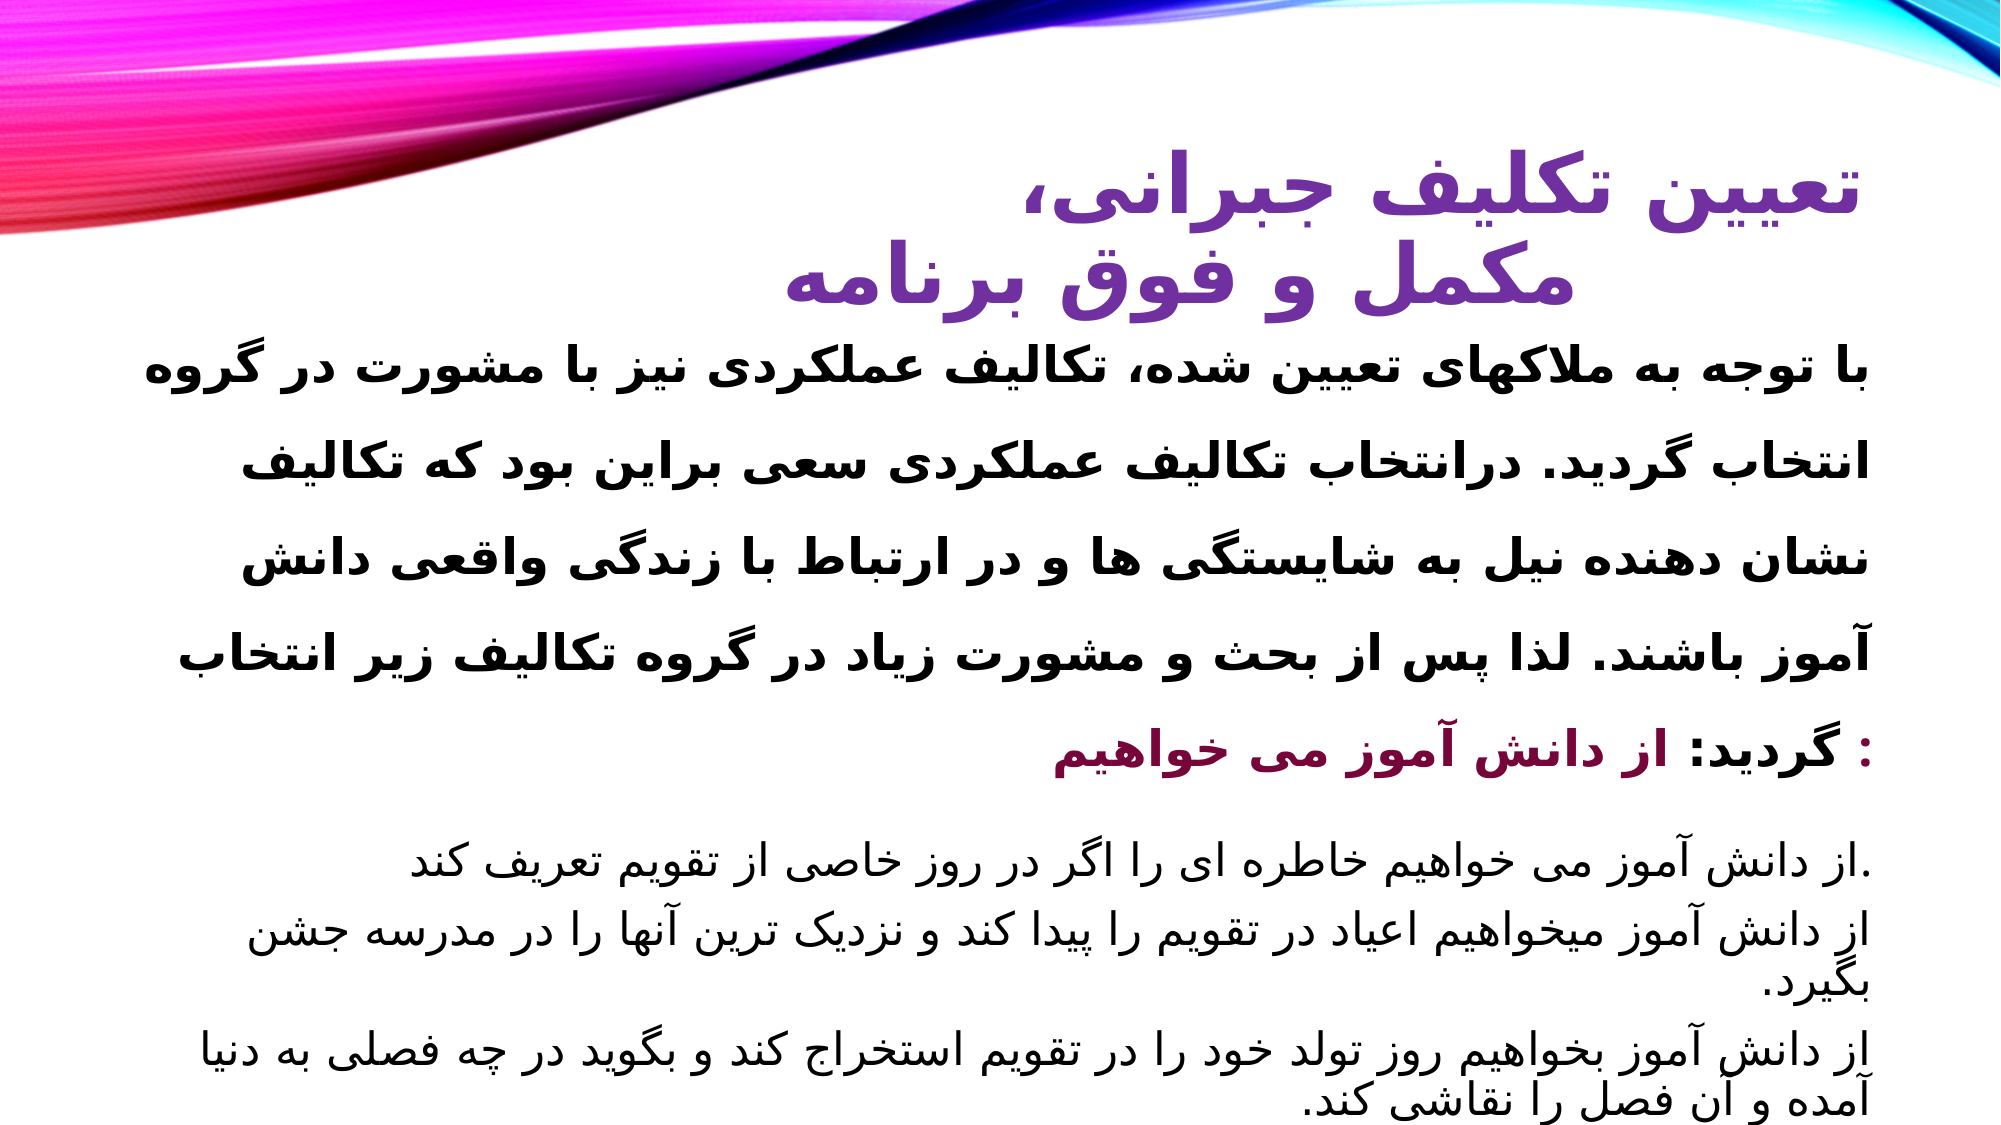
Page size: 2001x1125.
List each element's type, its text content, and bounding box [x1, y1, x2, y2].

title تعیین تکلیف جبرانی، مکمل و فوق برنامه [474, 125, 1888, 289]
picture [0, 0, 2000, 237]
list با توجه به ملاکهای تعیین شده، تکالیف عملکردی نیز با مشورت در گروه انتخاب گردید. درانتخاب تکالیف عملکردی سعی براین بود که تکالیف نشان دهنده نیل به شایستگی ها و در ارتباط با زندگی واقعی دانش آموز باشند. لذا پس از بحث و مشورت زیاد در گروه تکالیف زیر انتخاب گردید: از دانش آموز می خواهیم : از دانش آموز می خواهیم خاطره ای را اگر در روز خاصی از تقویم تعریف کند. از دانش آموز میخواهیم اعیاد در تقویم را پیدا کند و نزدیک ترین آنها را در مدرسه جشن بگیرد. از دانش آموز بخواهیم روز تولد خود را در تقویم استخراج کند و بگوید در چه فصلی به دنیا آمده و آن فصل را نقاشی کند. [112, 289, 1888, 1021]
picture [1890, 0, 2000, 75]
picture [1910, 0, 2000, 45]
